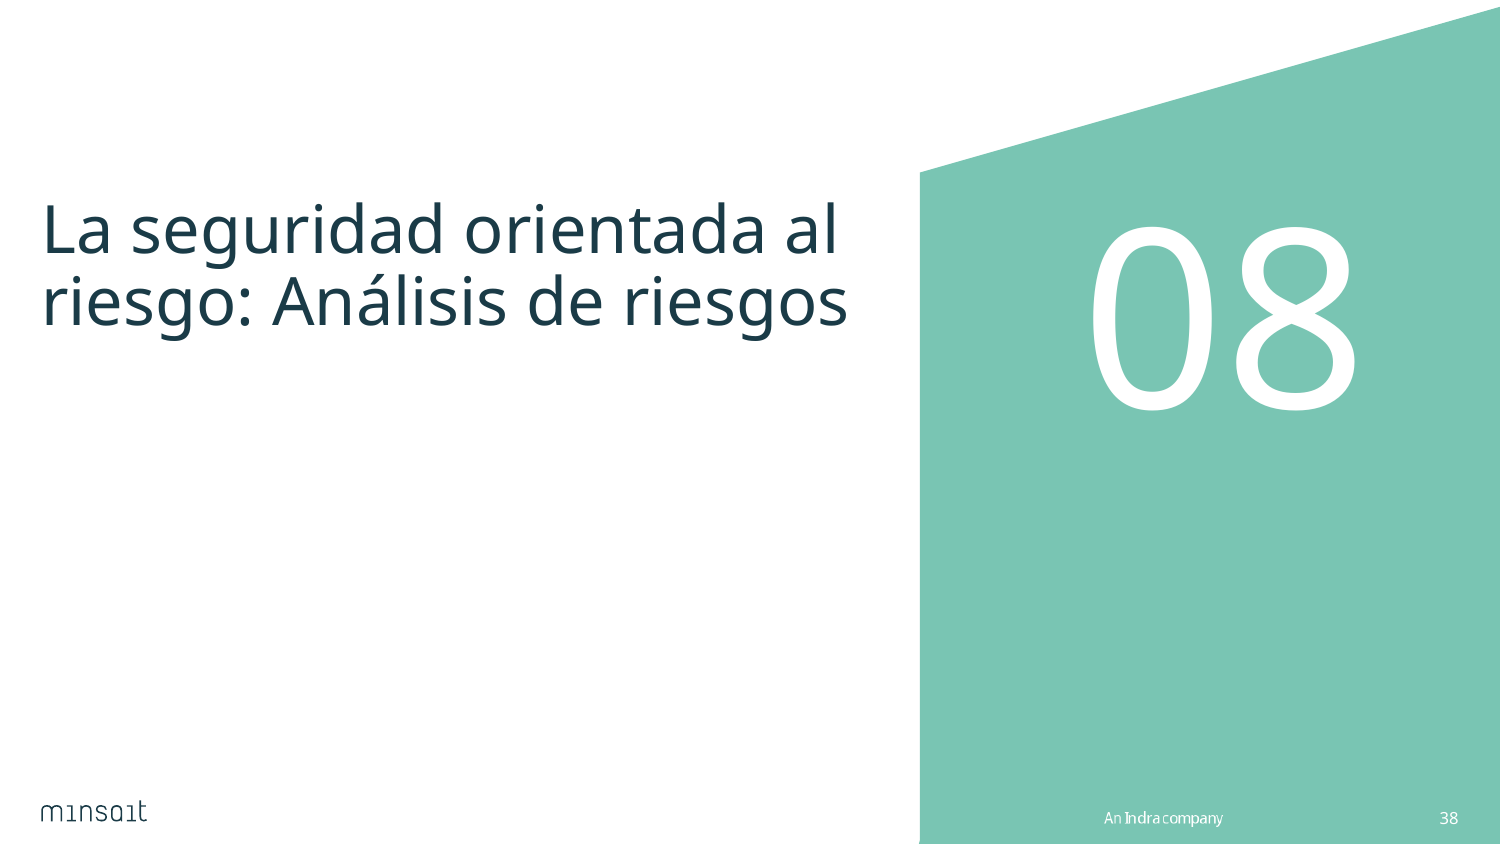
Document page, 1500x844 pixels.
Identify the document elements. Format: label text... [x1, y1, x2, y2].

list 08 [994, 184, 1454, 434]
title La seguridad orientada al riesgo: Análisis de riesgos [41, 196, 909, 399]
